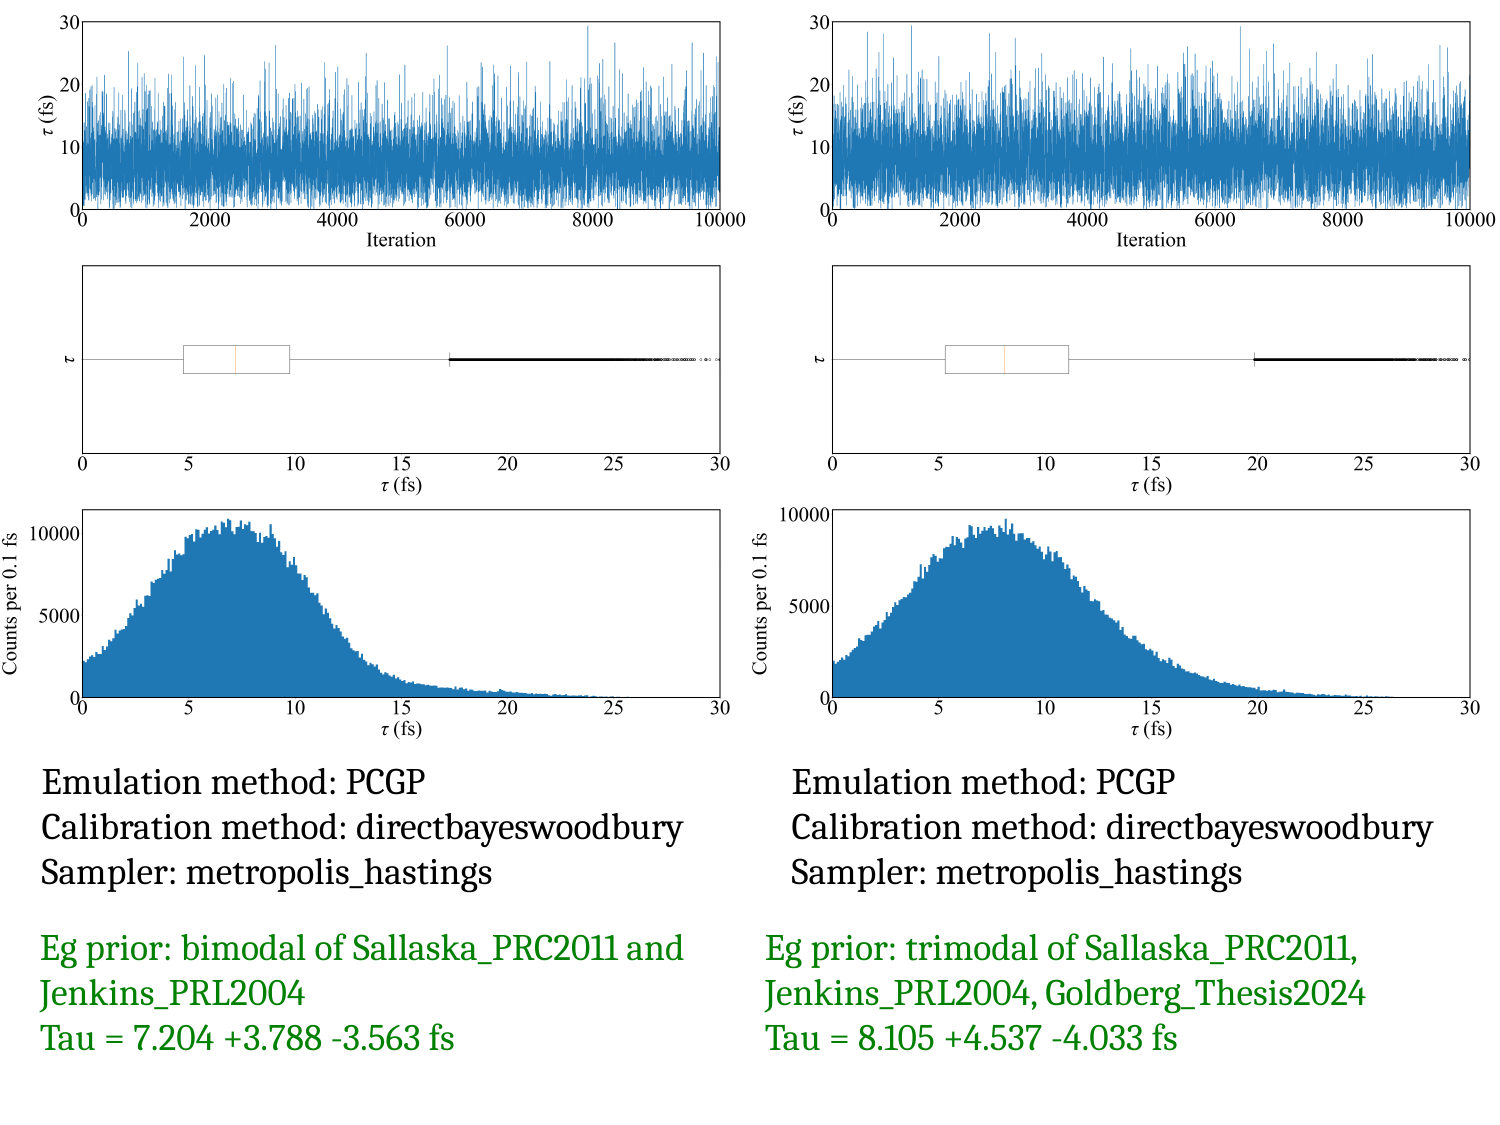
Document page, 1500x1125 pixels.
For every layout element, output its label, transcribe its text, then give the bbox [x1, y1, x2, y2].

text_box Emulation method: PCGP Calibration method: directbayeswoodbury Sampler: metropolis_hastings [776, 750, 1450, 900]
text_box Eg prior: bimodal of Sallaska_PRC2011 and Jenkins_PRL2004 Tau = 7.204 +3.788 -3.563 fs [25, 915, 708, 1066]
picture [0, 0, 1500, 750]
text_box Eg prior: trimodal of Sallaska_PRC2011, Jenkins_PRL2004, Goldberg_Thesis2024 Tau = 8.105 +4.537 -4.033 fs [749, 915, 1500, 1066]
text_box Emulation method: PCGP Calibration method: directbayeswoodbury Sampler: metropolis_hastings [26, 750, 700, 900]
